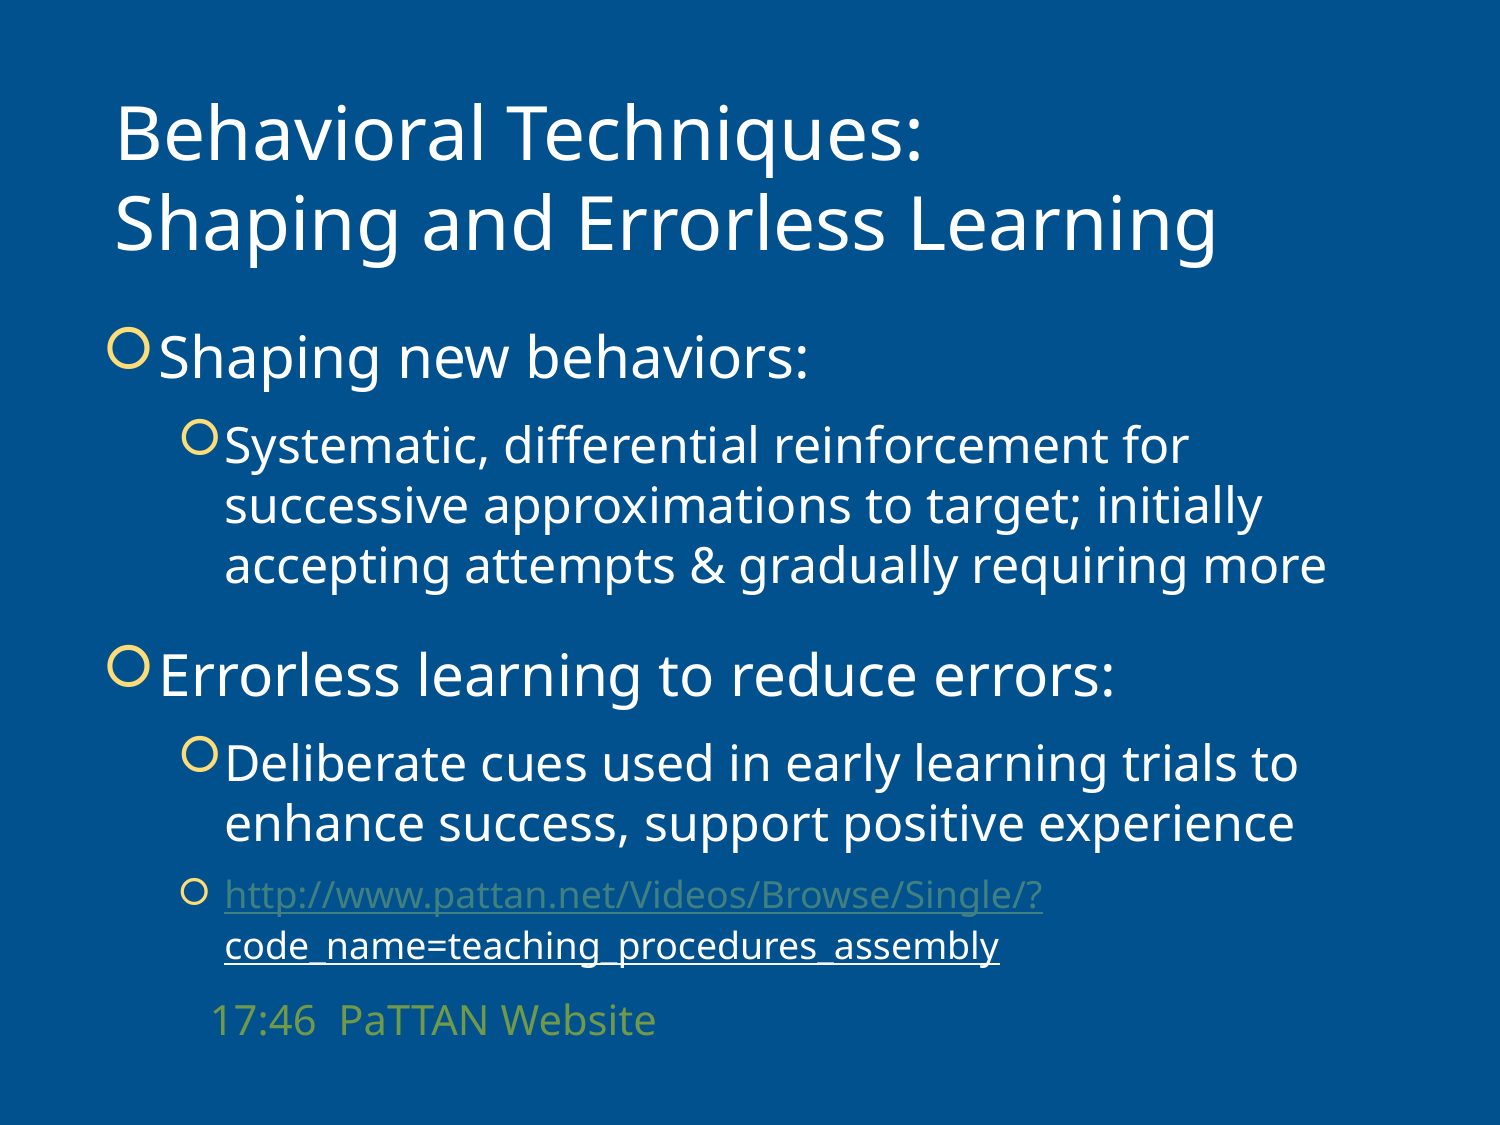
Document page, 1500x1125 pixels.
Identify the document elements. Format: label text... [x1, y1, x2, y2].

title Behavioral Techniques: Shaping and Errorless Learning [99, 99, 1397, 252]
list Shaping new behaviors: Systematic, differential reinforcement for successive approximations to target; initially accepting attempts & gradually requiring more Errorless learning to reduce errors: Deliberate cues used in early learning trials to enhance success, support positive experience http://www.pattan.net/Videos/Browse/Single/?code_name=teaching_procedures_assembly 17:46 PaTTAN Website [87, 350, 1450, 1015]
